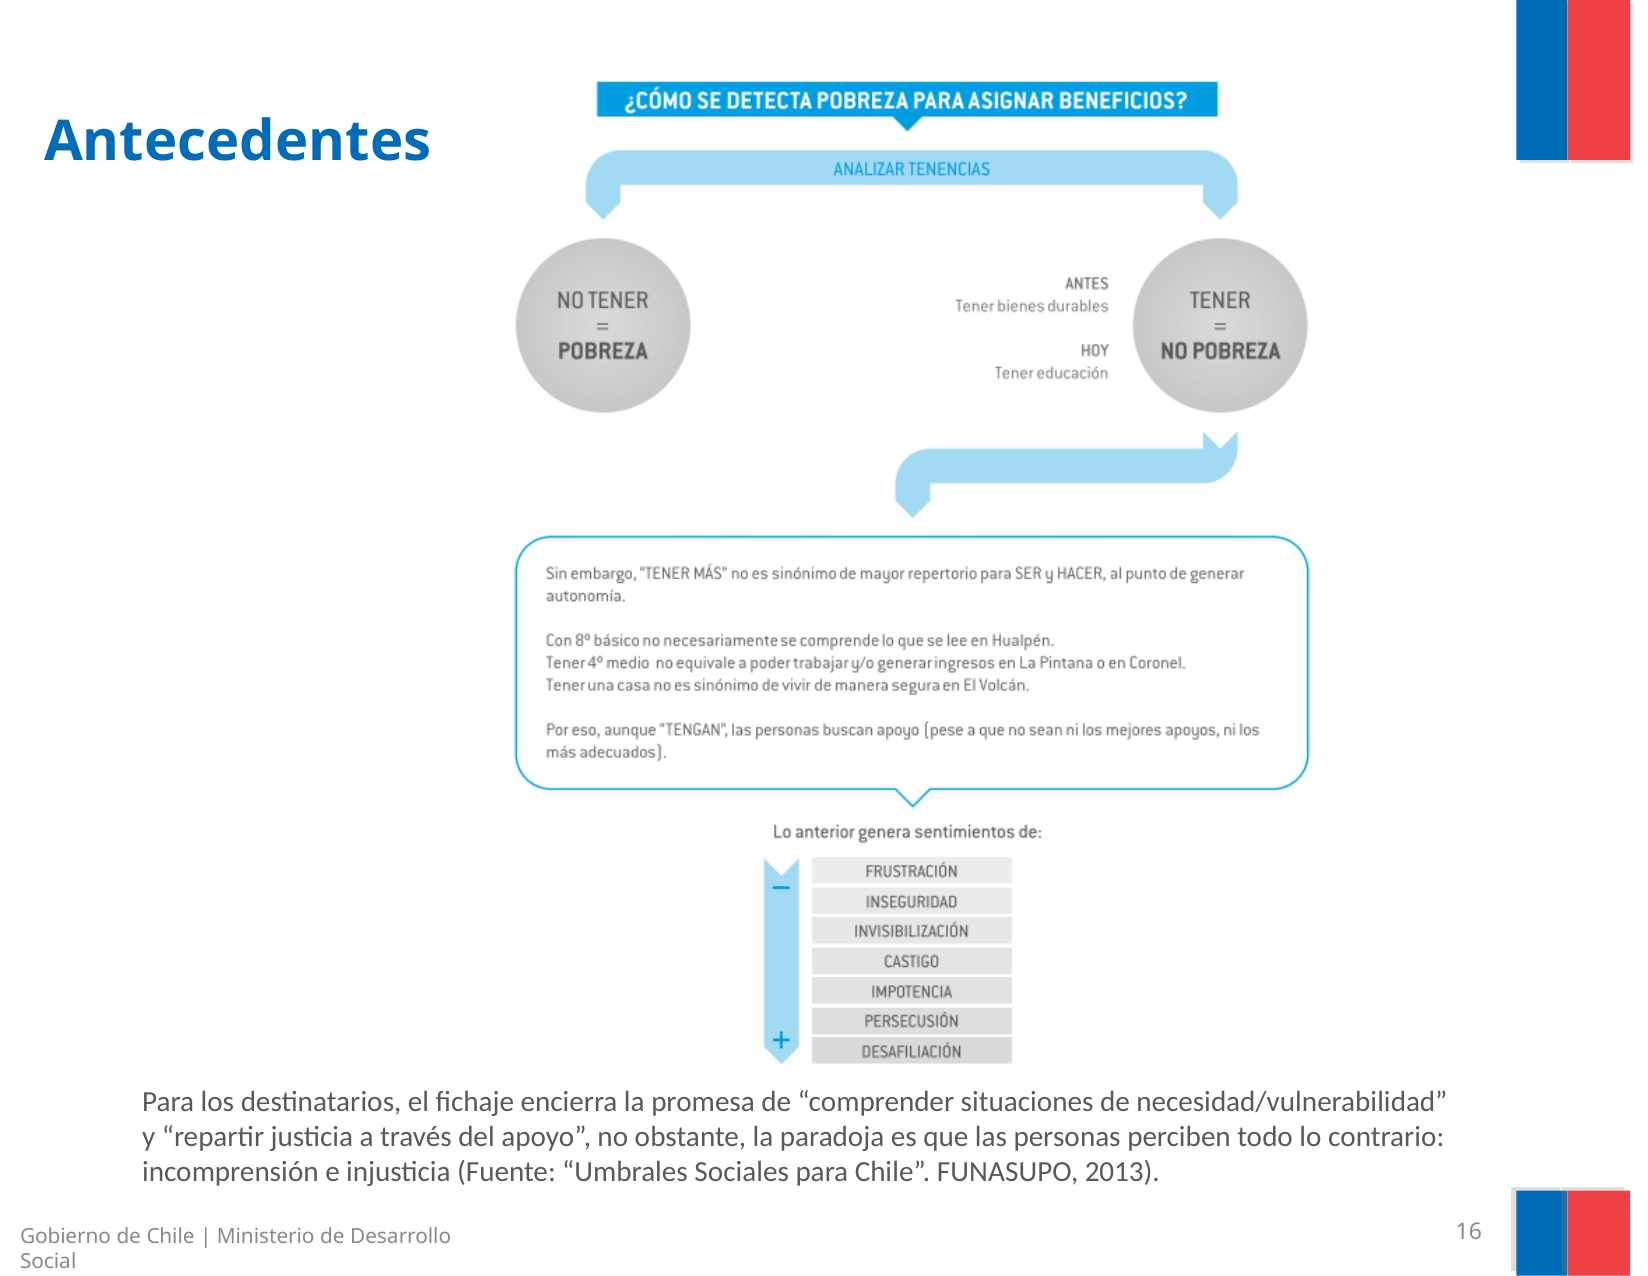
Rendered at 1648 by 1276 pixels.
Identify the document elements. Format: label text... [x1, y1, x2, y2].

slide_number 16 [1114, 1214, 1499, 1251]
footer Gobierno de Chile | Ministerio de Desarrollo Social [3, 1214, 526, 1261]
picture [481, 53, 1356, 1076]
text_box Para los destinatarios, el fichaje encierra la promesa de “comprender situaciones de necesidad/vulnerabilidad” y “repartir justicia a través del apoyo”, no obstante, la paradoja es que las personas perciben todo lo contrario: incomprensión e injusticia (Fuente: “Umbrales Sociales para Chile”. FUNASUPO, 2013). [127, 1074, 1639, 1195]
title Antecedentes [27, 28, 1500, 242]
